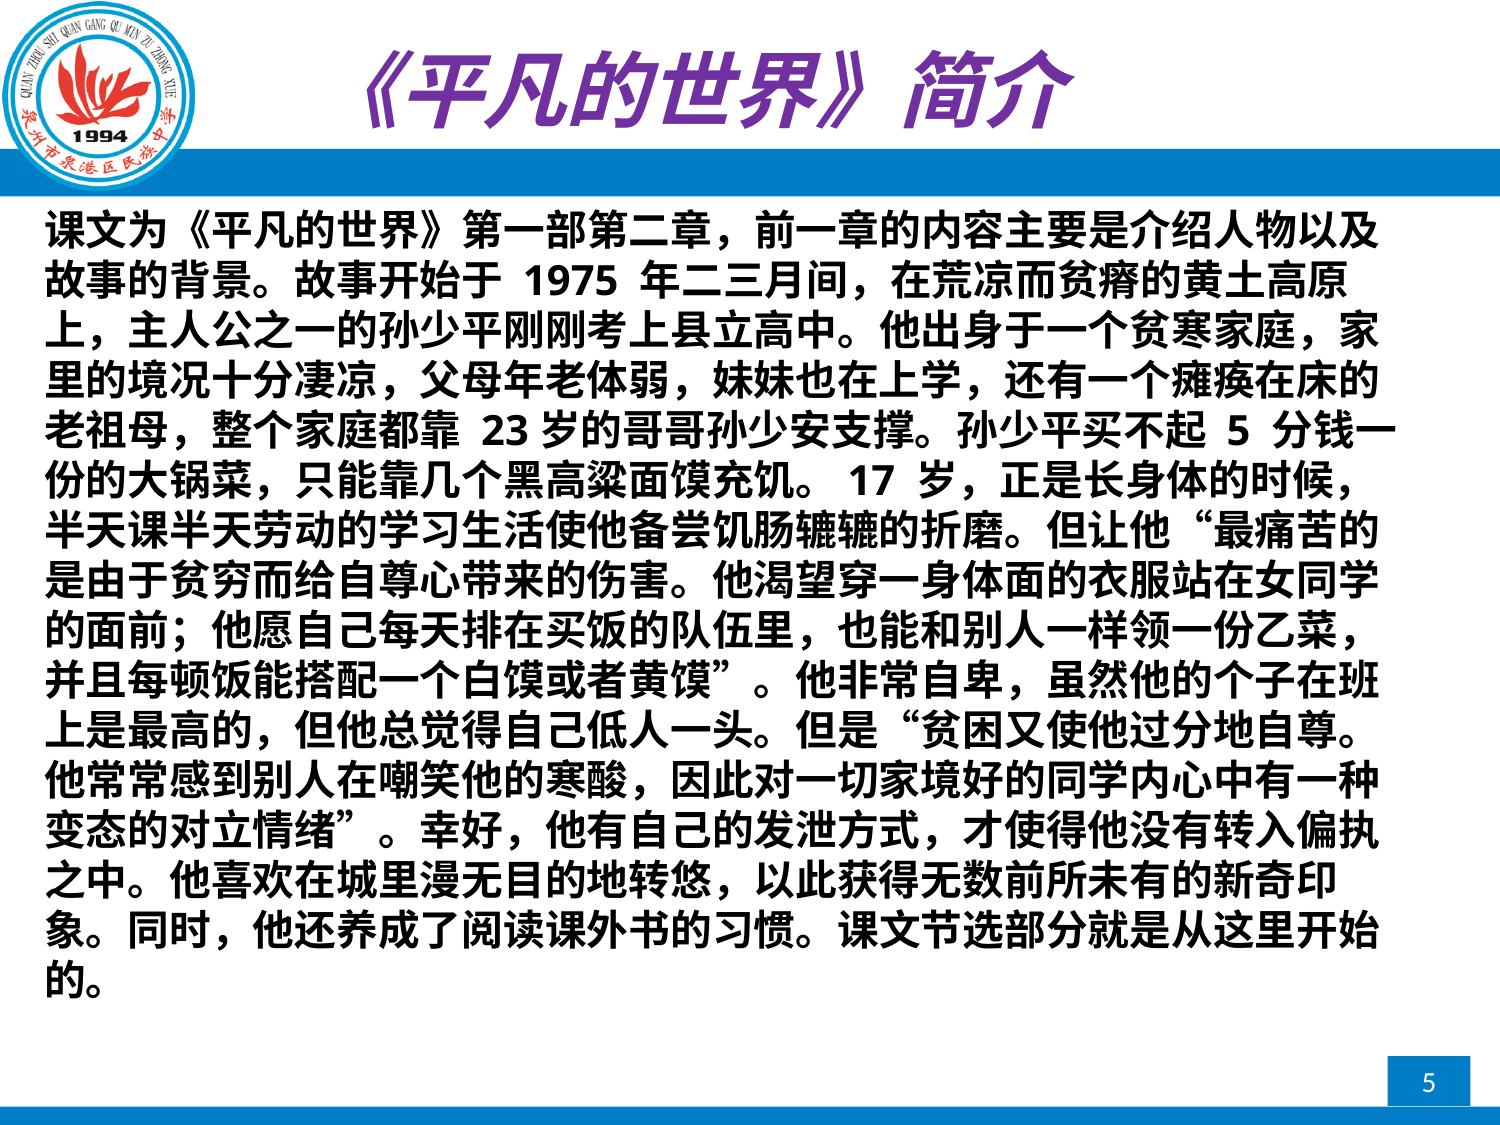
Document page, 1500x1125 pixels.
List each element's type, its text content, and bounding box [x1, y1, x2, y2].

picture [120, 114, 195, 191]
picture [110, 1, 195, 79]
picture [9, 6, 189, 186]
text_box 课文为《平凡的世界》第一部第二章，前一章的内容主要是介绍人物以及故事的背景。故事开始于 1975 年二三月间，在荒凉而贫瘠的黄土高原上，主人公之一的孙少平刚刚考上县立高中。他出身于一个贫寒家庭，家里的境况十分凄凉，父母年老体弱，妹妹也在上学，还有一个瘫痪在床的老祖母，整个家庭都靠 23岁的哥哥孙少安支撑。孙少平买不起 5 分钱一份的大锅菜，只能靠几个黑高粱面馍充饥。17 岁，正是长身体的时候，半天课半天劳动的学习生活使他备尝饥肠辘辘的折磨。但让他“最痛苦的是由于贫穷而给自尊心带来的伤害。他渴望穿一身体面的衣服站在女同学的面前；他愿自己每天排在买饭的队伍里，也能和别人一样领一份乙菜，并且每顿饭能搭配一个白馍或者黄馍”。他非常自卑，虽然他的个子在班上是最高的，但他总觉得自己低人一头。但是“贫困又使他过分地自尊。他常常感到别人在嘲笑他的寒酸，因此对一切家境好的同学内心中有一种变态的对立情绪”。幸好，他有自己的发泄方式，才使得他没有转入偏执之中。他喜欢在城里漫无目的地转悠，以此获得无数前所未有的新奇印象。同时，他还养成了阅读课外书的习惯。课文节选部分就是从这里开始的。 [29, 196, 1412, 1012]
picture [2, 107, 78, 191]
text_box 《平凡的世界》简介 [301, 30, 1235, 146]
picture [2, 1, 88, 86]
